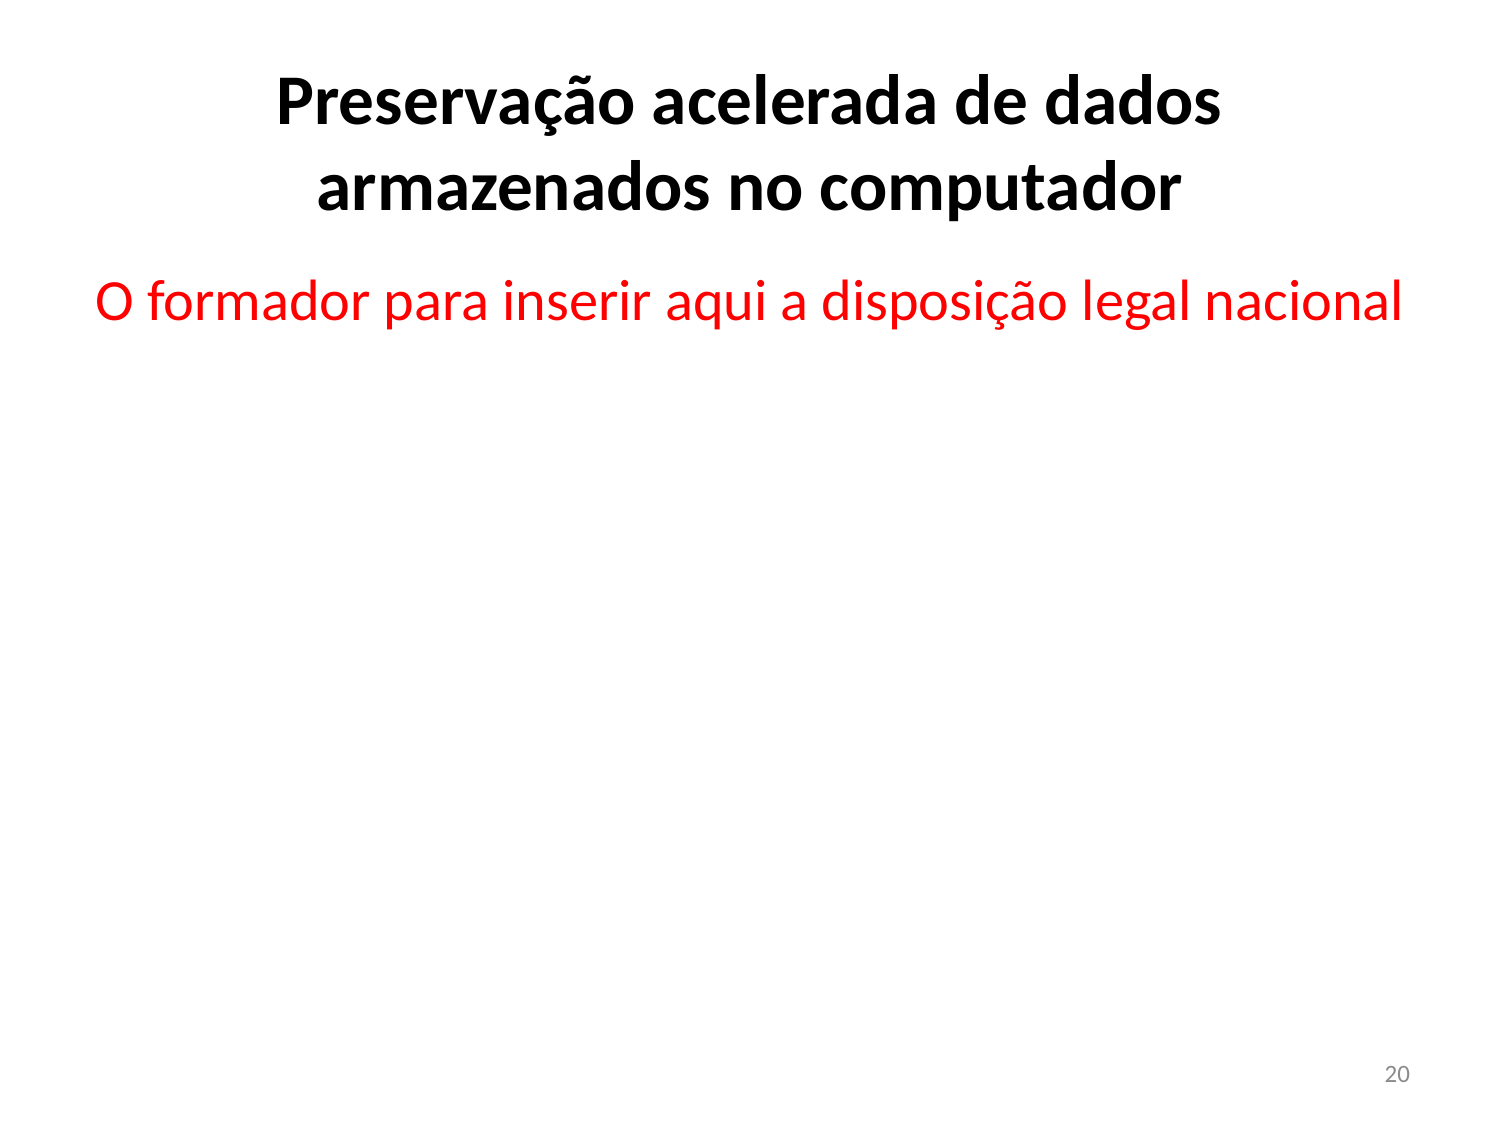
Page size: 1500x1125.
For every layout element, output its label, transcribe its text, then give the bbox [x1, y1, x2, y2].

list O formador para inserir aqui a disposição legal nacional [75, 262, 1425, 1005]
title Preservação acelerada de dados armazenados no computador [75, 45, 1425, 233]
slide_number 20 [1074, 1042, 1425, 1103]
